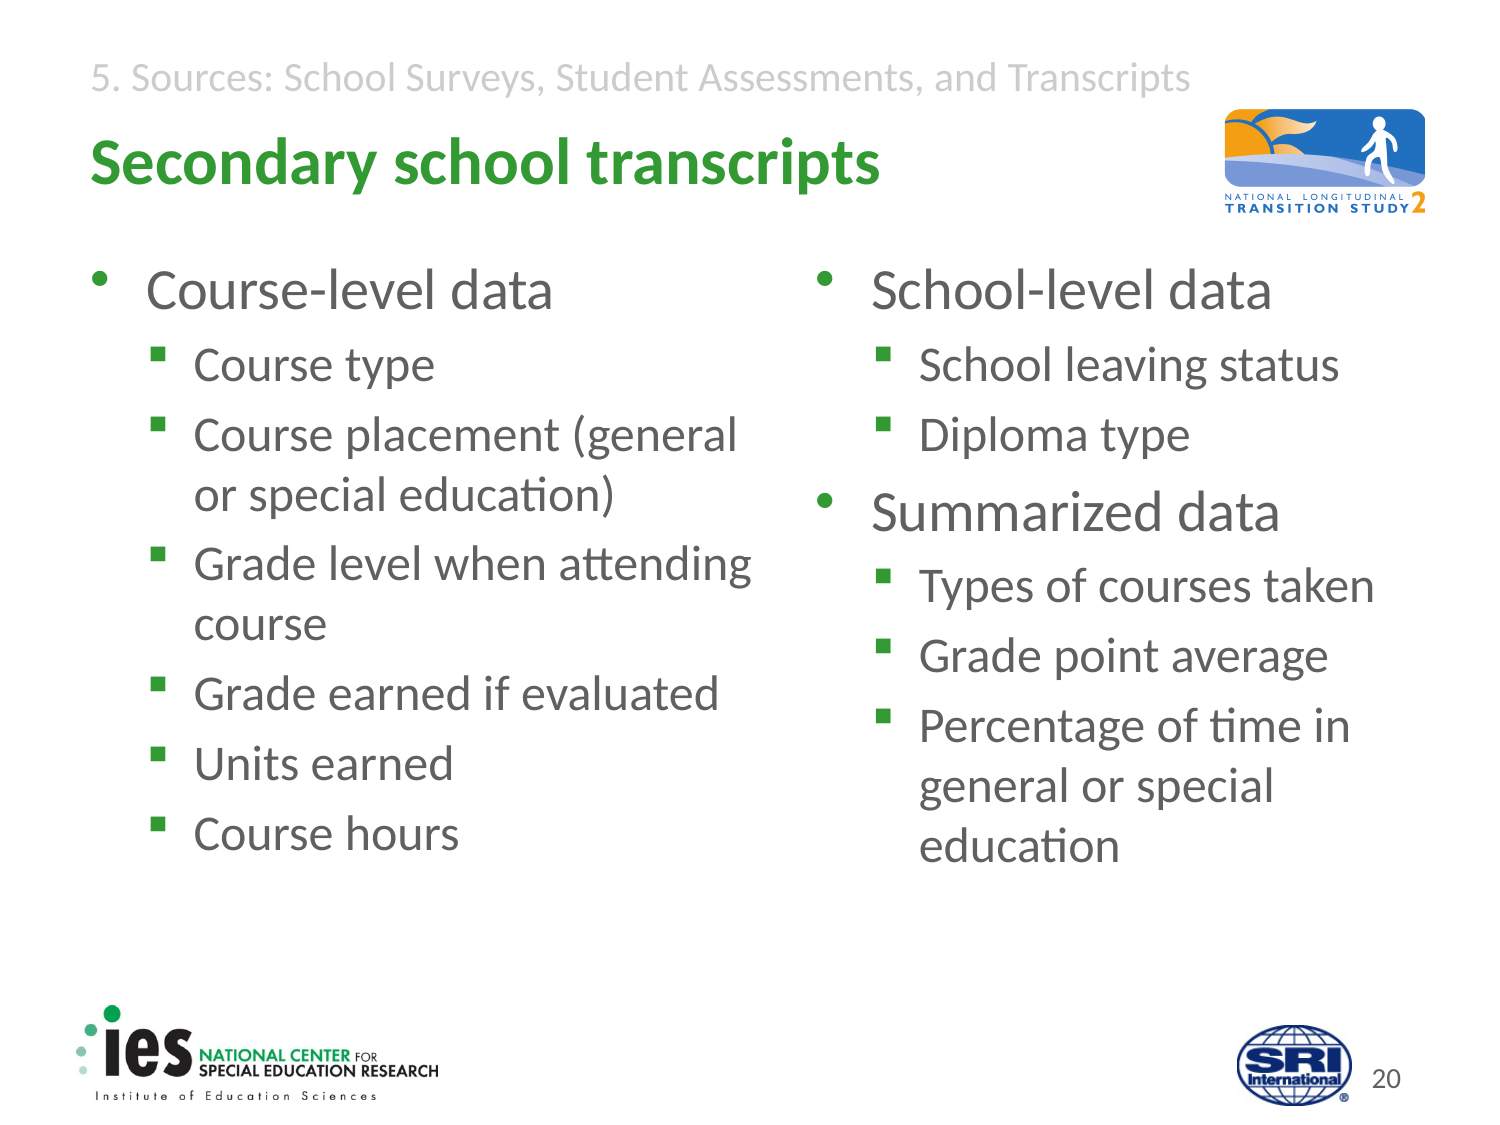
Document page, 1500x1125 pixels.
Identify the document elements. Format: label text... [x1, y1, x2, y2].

list School-level data School leaving status Diploma type Summarized data Types of courses taken Grade point average Percentage of time in general or special education [799, 243, 1463, 987]
slide_number 19 [1312, 1051, 1417, 1125]
title Secondary school transcripts [74, 90, 1426, 226]
list Course-level data Course type Course placement (general or special education) Grade level when attending course Grade earned if evaluated Units earned Course hours [74, 243, 788, 987]
picture [1237, 1025, 1352, 1106]
picture [76, 1005, 438, 1100]
